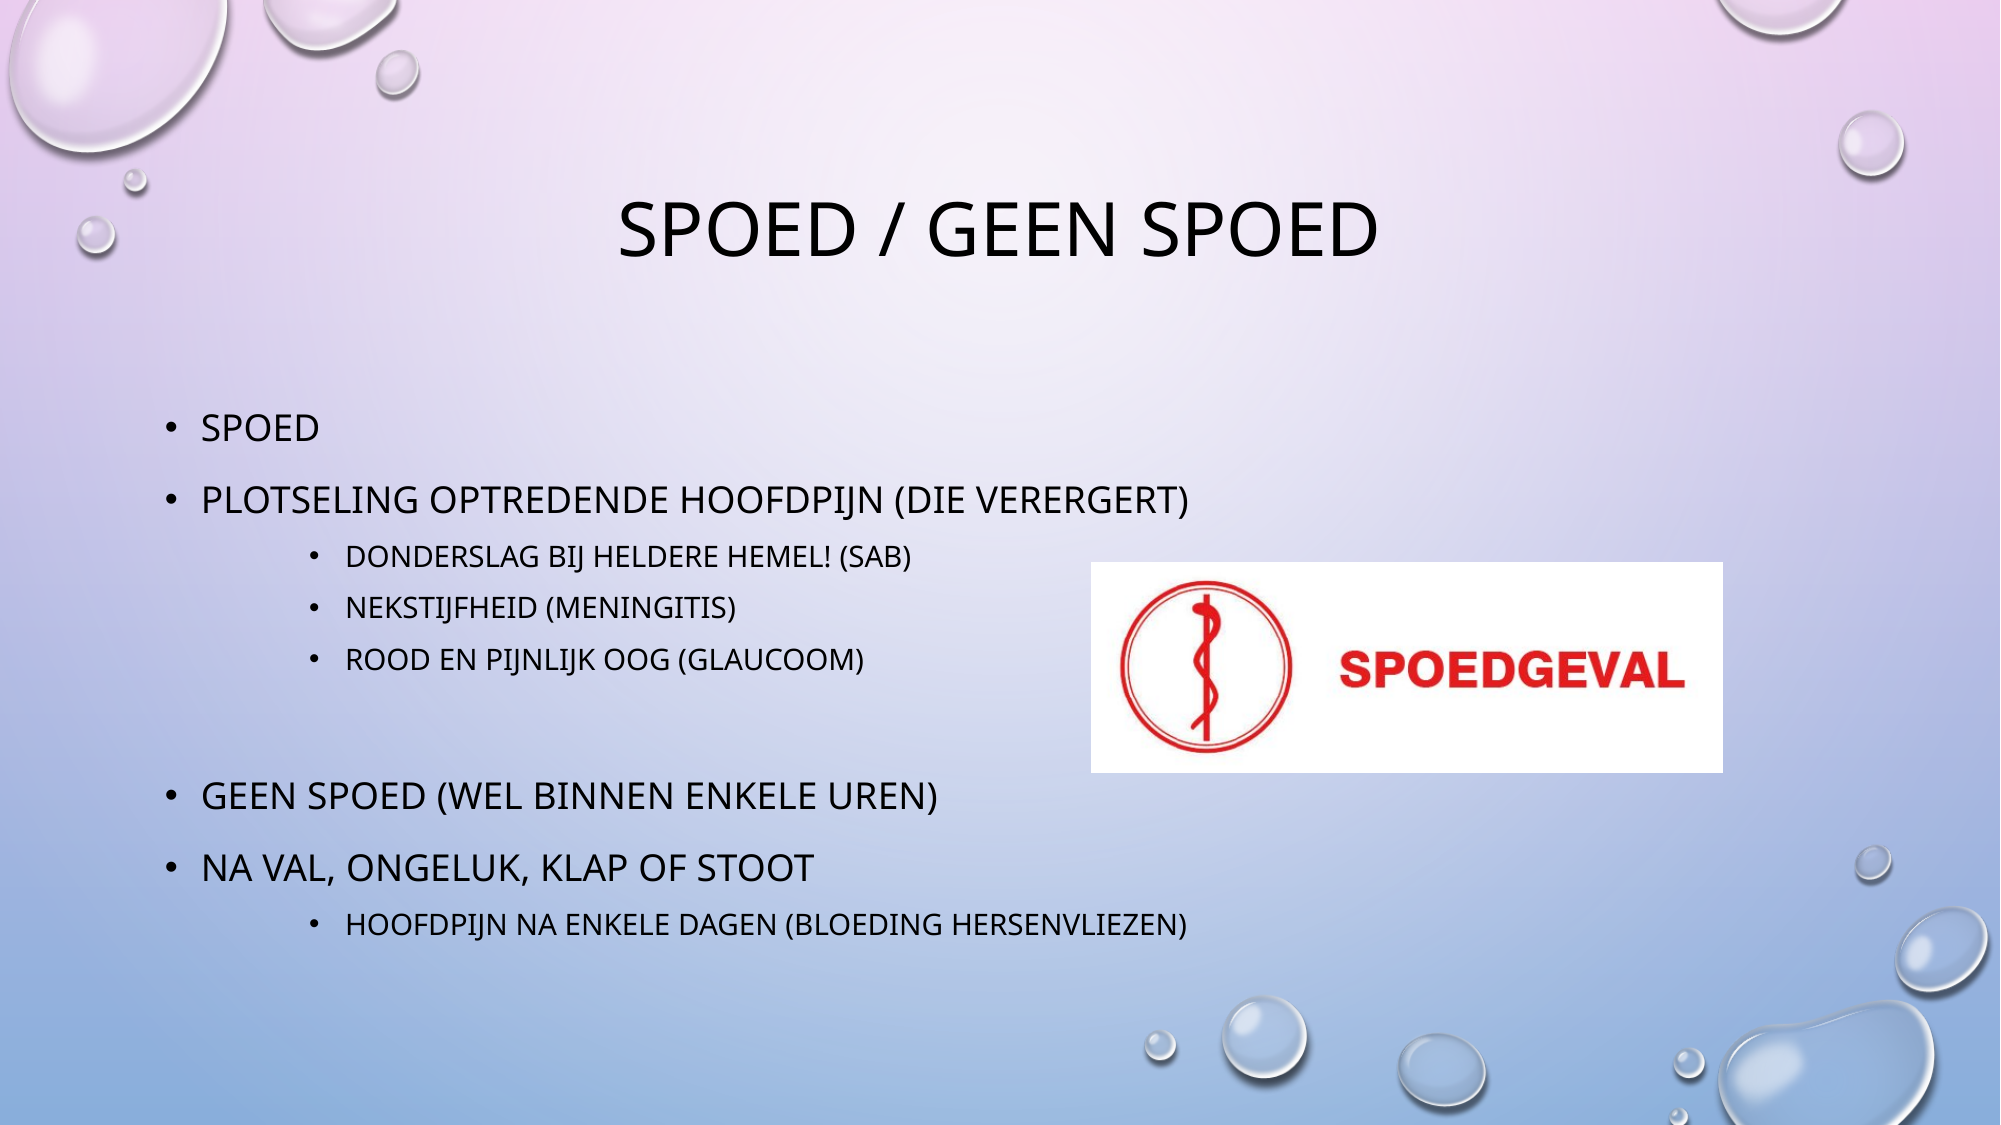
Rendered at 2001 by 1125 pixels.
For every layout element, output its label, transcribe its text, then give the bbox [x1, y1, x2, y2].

list Spoed Plotseling optredende hoofdpijn (die verergert) Donderslag bij heldere hemel! (SAB) Nekstijfheid (meningitis) Rood en pijnlijk oog (glaucoom) Geen spoed (wel binnen enkele uren) Na val, ongeluk, klap of stoot Hoofdpijn na enkele dagen (bloeding hersenvliezen) [149, 388, 1850, 950]
title Spoed / geen spoed [149, 101, 1851, 364]
picture [0, 0, 2000, 1125]
